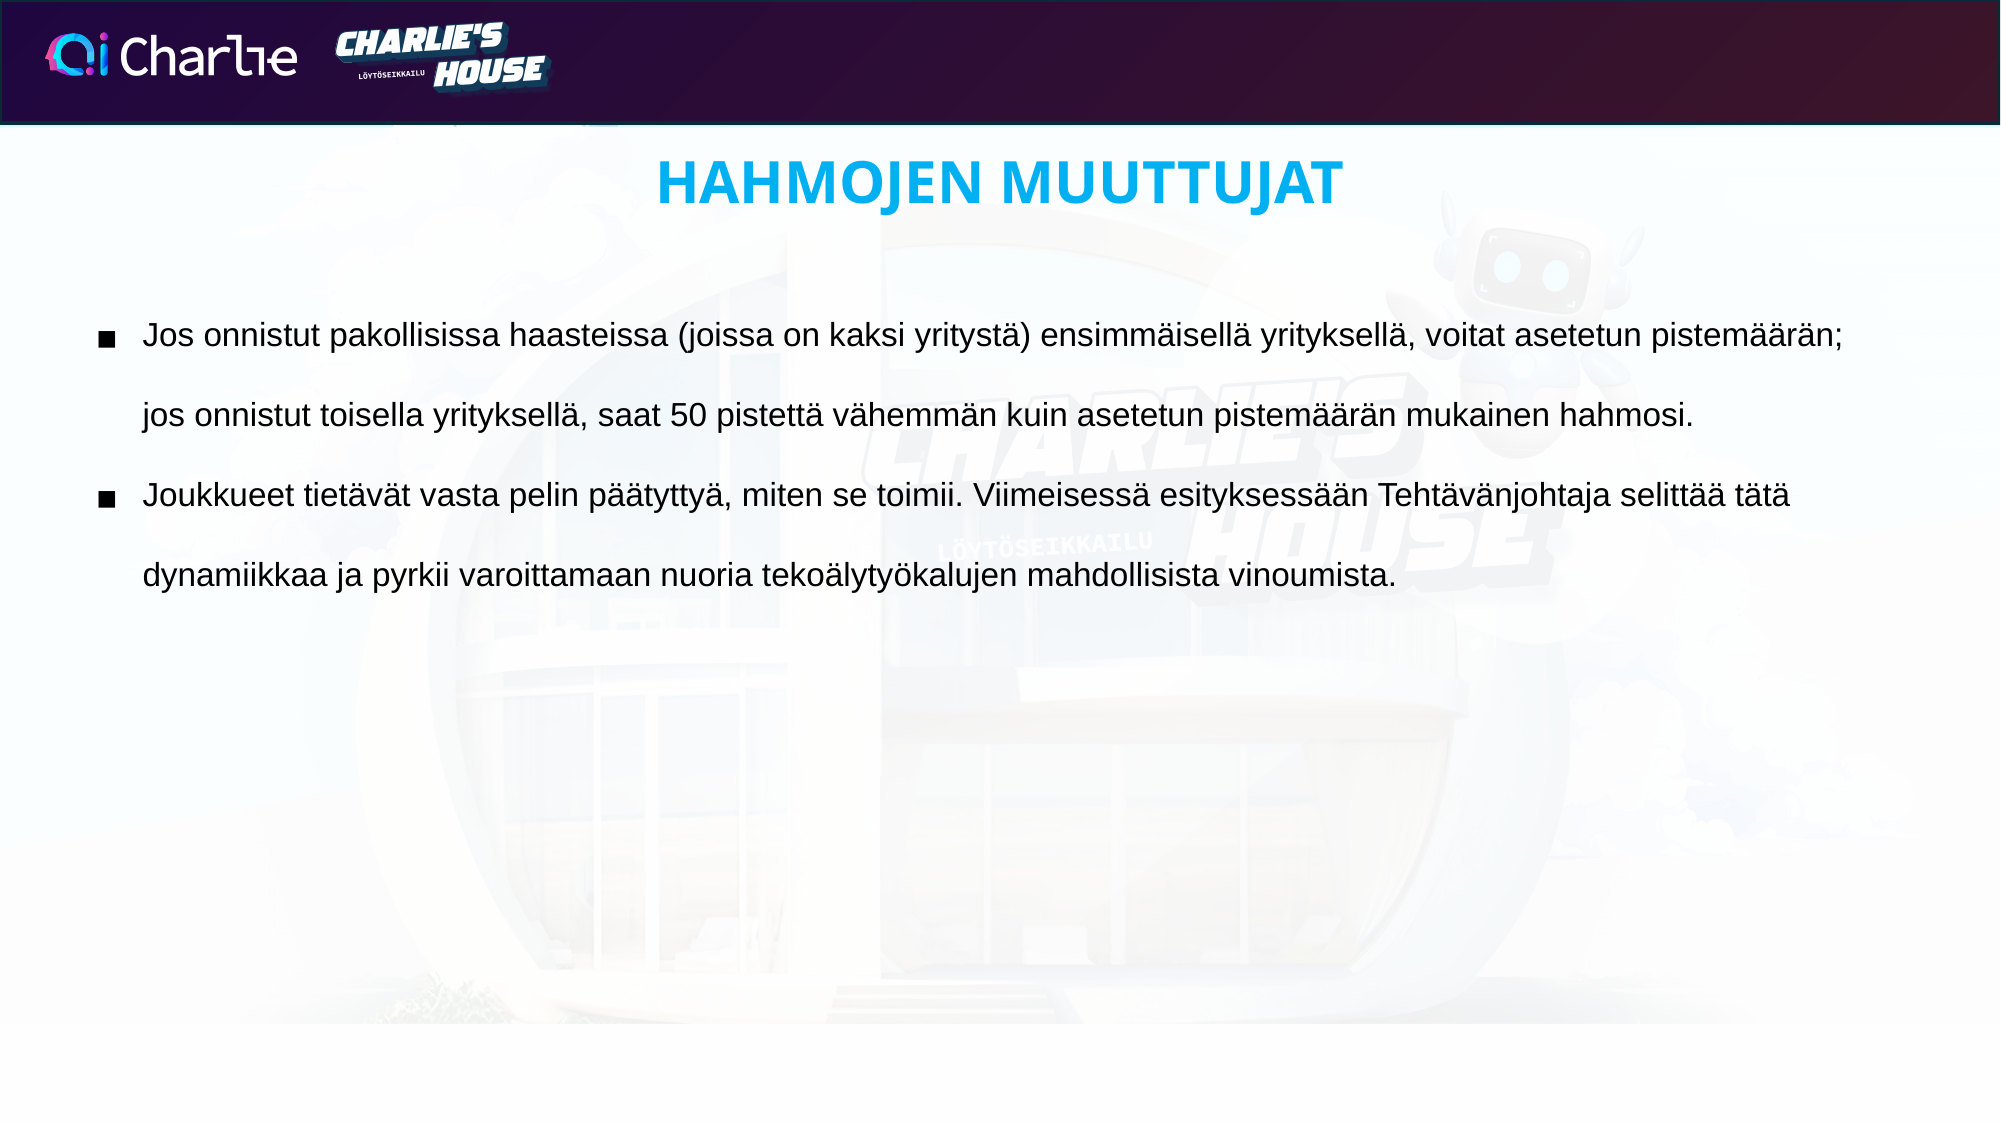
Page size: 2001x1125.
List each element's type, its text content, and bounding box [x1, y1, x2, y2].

picture [335, 21, 556, 99]
text_box Jos onnistut pakollisissa haasteissa (joissa on kaksi yritystä) ensimmäisellä yrityksellä, voitat asetetun pistemäärän; jos onnistut toisella yrityksellä, saat 50 pistettä vähemmän kuin asetetun pistemäärän mukainen hahmosi. Joukkueet tietävät vasta pelin päätyttyä, miten se toimii. Viimeisessä esityksessään Tehtävänjohtaja selittää tätä dynamiikkaa ja pyrkii varoittamaan nuoria tekoälytyökalujen mahdollisista vinoumista. [80, 266, 1871, 601]
picture [45, 32, 297, 76]
text_box HAHMOJEN MUUTTUJAT [0, 137, 2000, 223]
